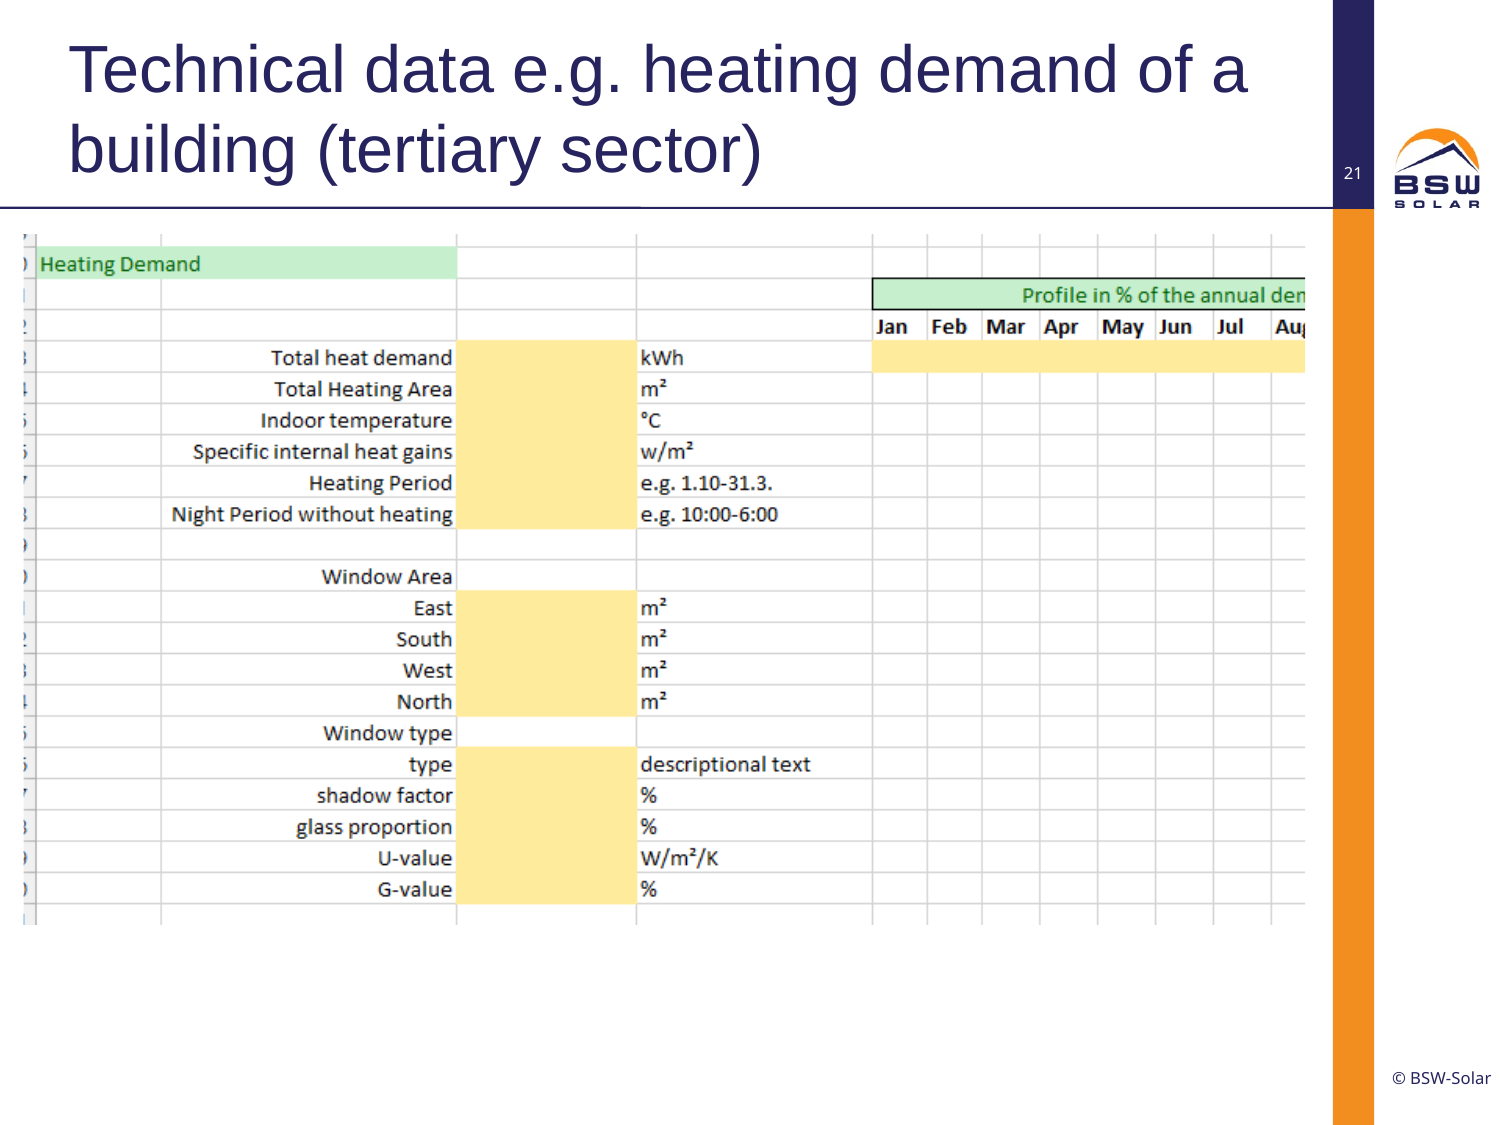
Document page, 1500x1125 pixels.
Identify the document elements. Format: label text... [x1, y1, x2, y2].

title Technical data e.g. heating demand of a building (tertiary sector) [68, 0, 1263, 187]
picture [1391, 125, 1482, 208]
slide_number 21 [1332, 81, 1375, 186]
picture [23, 234, 1306, 926]
footer © BSW-Solar [1392, 924, 1500, 1088]
